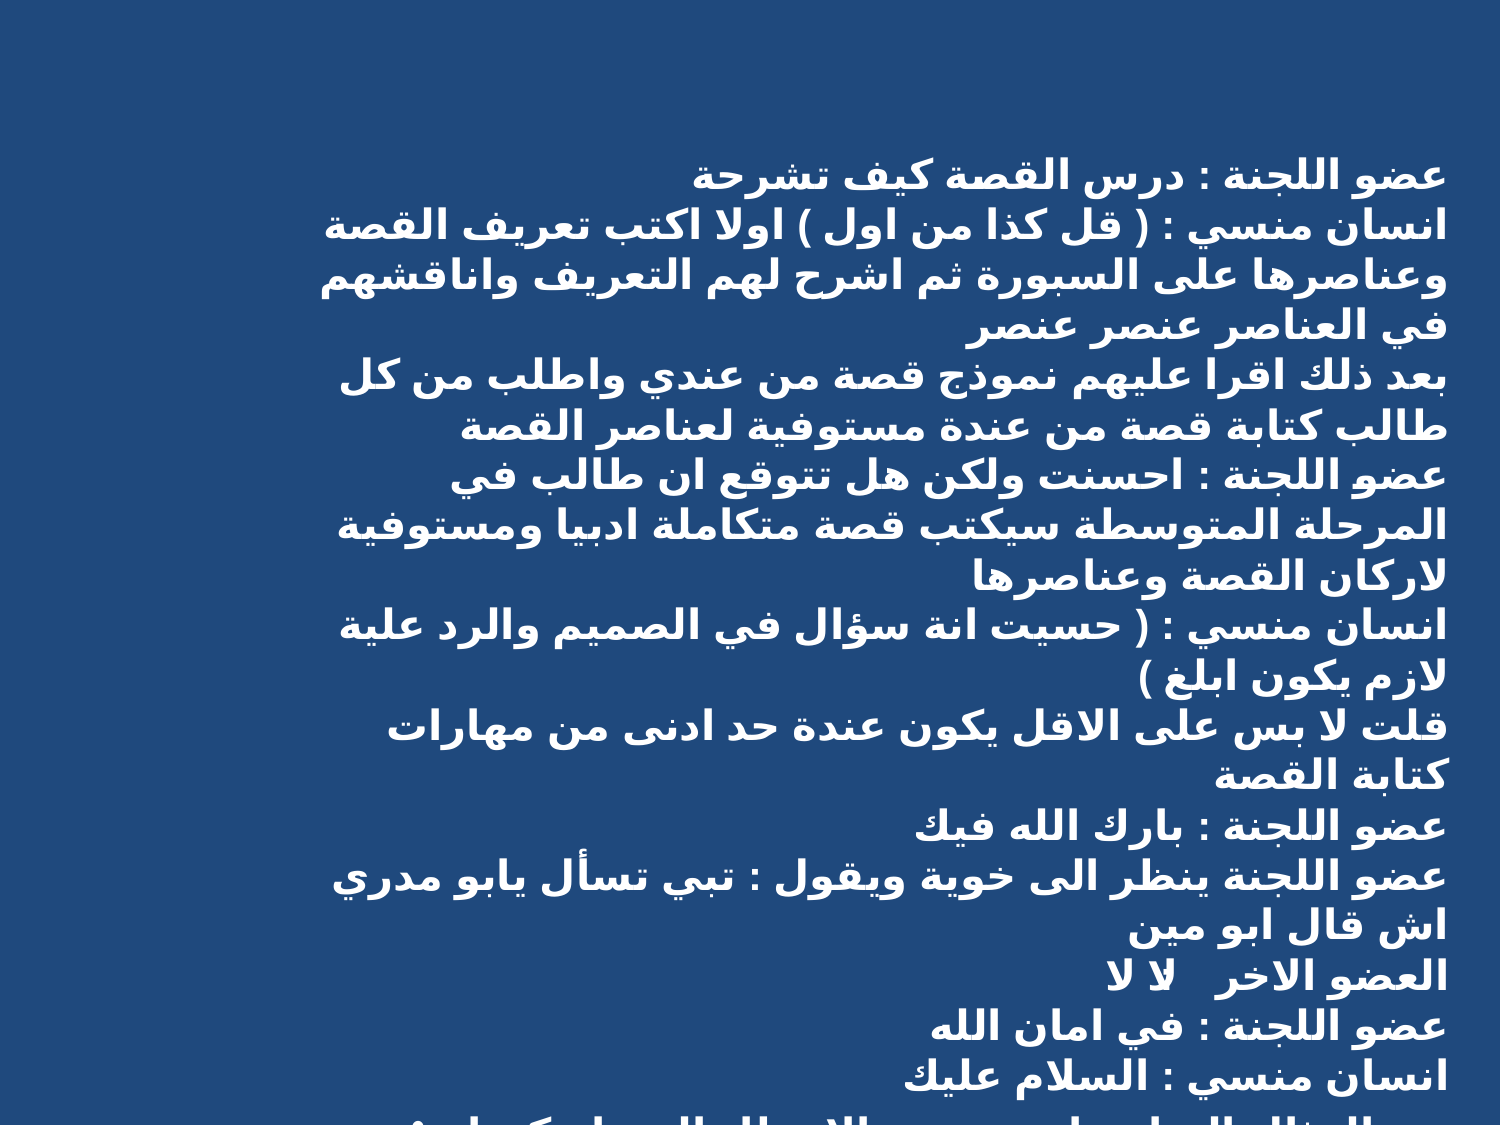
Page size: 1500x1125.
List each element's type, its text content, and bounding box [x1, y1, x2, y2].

list عضو اللجنة : درس القصة كيف تشرحة انسان منسي : ( قل كذا من اول ) اولا اكتب تعريف القصة وعناصرها على السبورة ثم اشرح لهم التعريف واناقشهم في العناصر عنصر عنصر بعد ذلك اقرا عليهم نموذج قصة من عندي واطلب من كل طالب كتابة قصة من عندة مستوفية لعناصر القصة عضو اللجنة : احسنت ولكن هل تتوقع ان طالب في المرحلة المتوسطة سيكتب قصة متكاملة ادبيا ومستوفية لاركان القصة وعناصرها انسان منسي : ( حسيت انة سؤال في الصميم والرد علية لازم يكون ابلغ ) قلت لا بس على الاقل يكون عندة حد ادنى من مهارات كتابة القصة عضو اللجنة : بارك الله فيك عضو اللجنة ينظر الى خوية ويقول : تبي تسأل يابو مدري اش قال ابو مين العضو الاخر : لا لا عضو اللجنة : في امان الله انسان منسي : السلام عليك من المثال السابق استخرجي الاخطاء التي ارتكبها الفريقين. [234, 140, 1465, 929]
